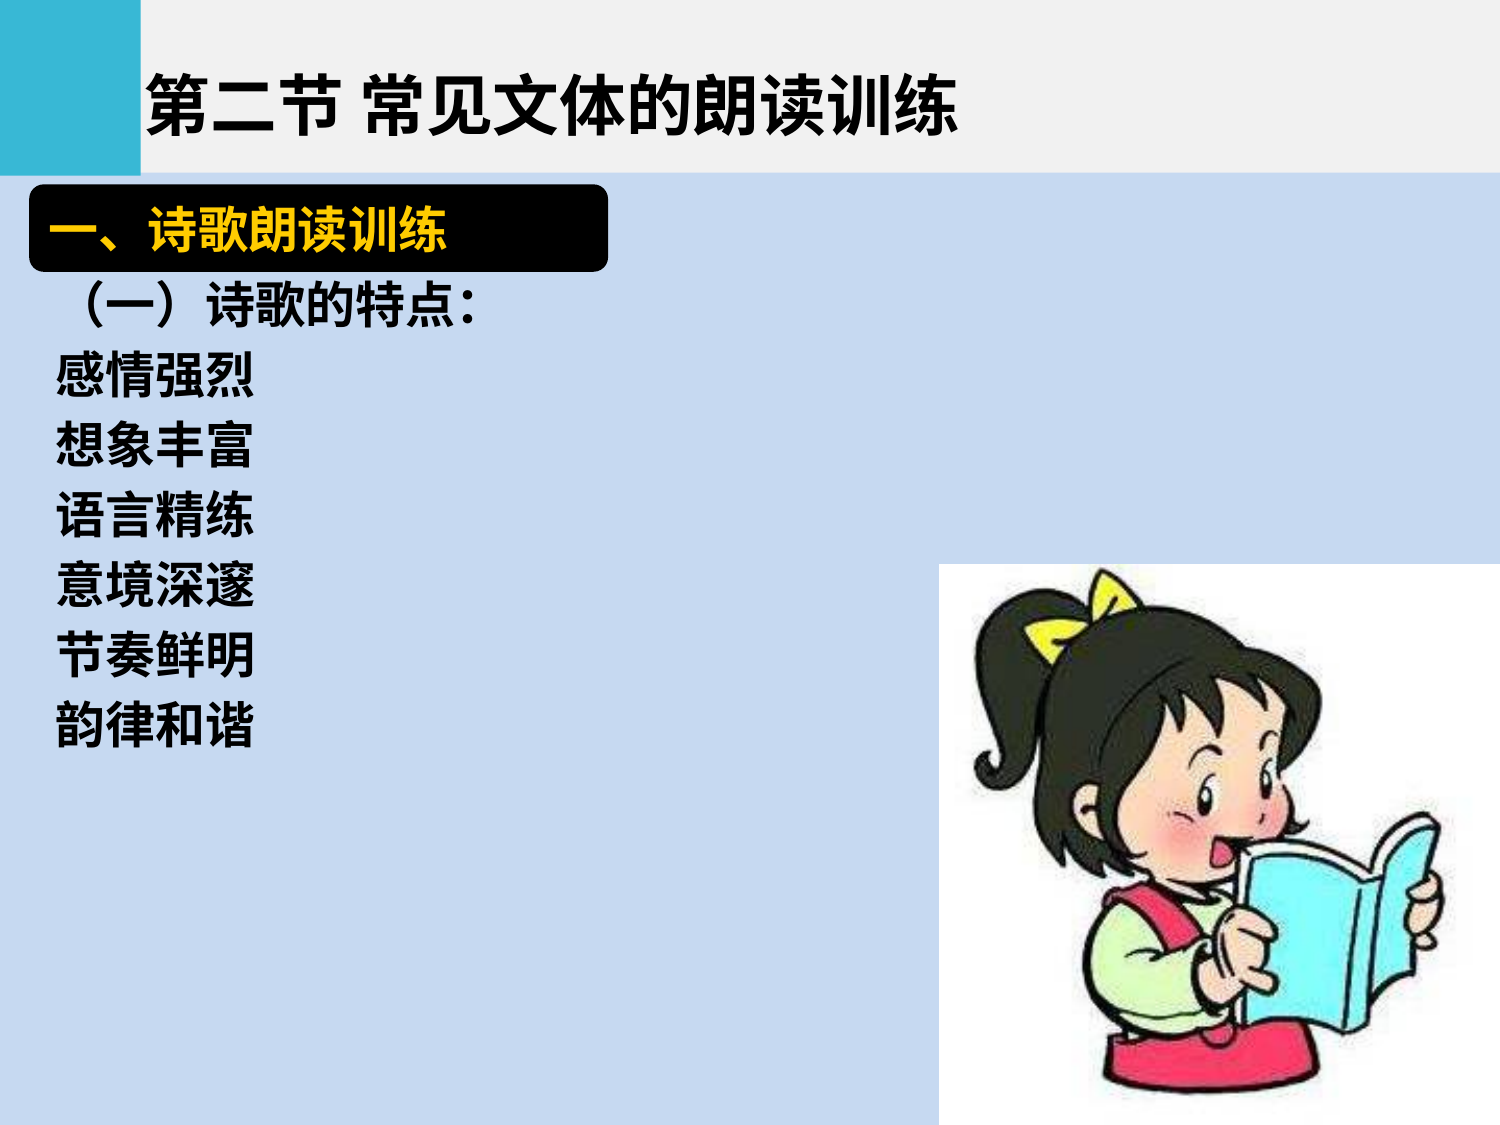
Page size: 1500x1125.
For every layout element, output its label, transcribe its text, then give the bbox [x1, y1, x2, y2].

text_box [0, 172, 1500, 1125]
picture [939, 564, 1500, 1125]
text_box [0, 0, 141, 176]
text_box 一、诗歌朗读训练 [27, 182, 611, 274]
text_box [635, 81, 699, 146]
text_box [175, 92, 244, 148]
list （一）诗歌的特点： 感情强烈 想象丰富 语言精练 意境深邃 节奏鲜明 韵律和谐 [40, 195, 1500, 1083]
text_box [489, 81, 540, 146]
text_box 第二节 常见文体的朗读训练 [141, 0, 1500, 172]
